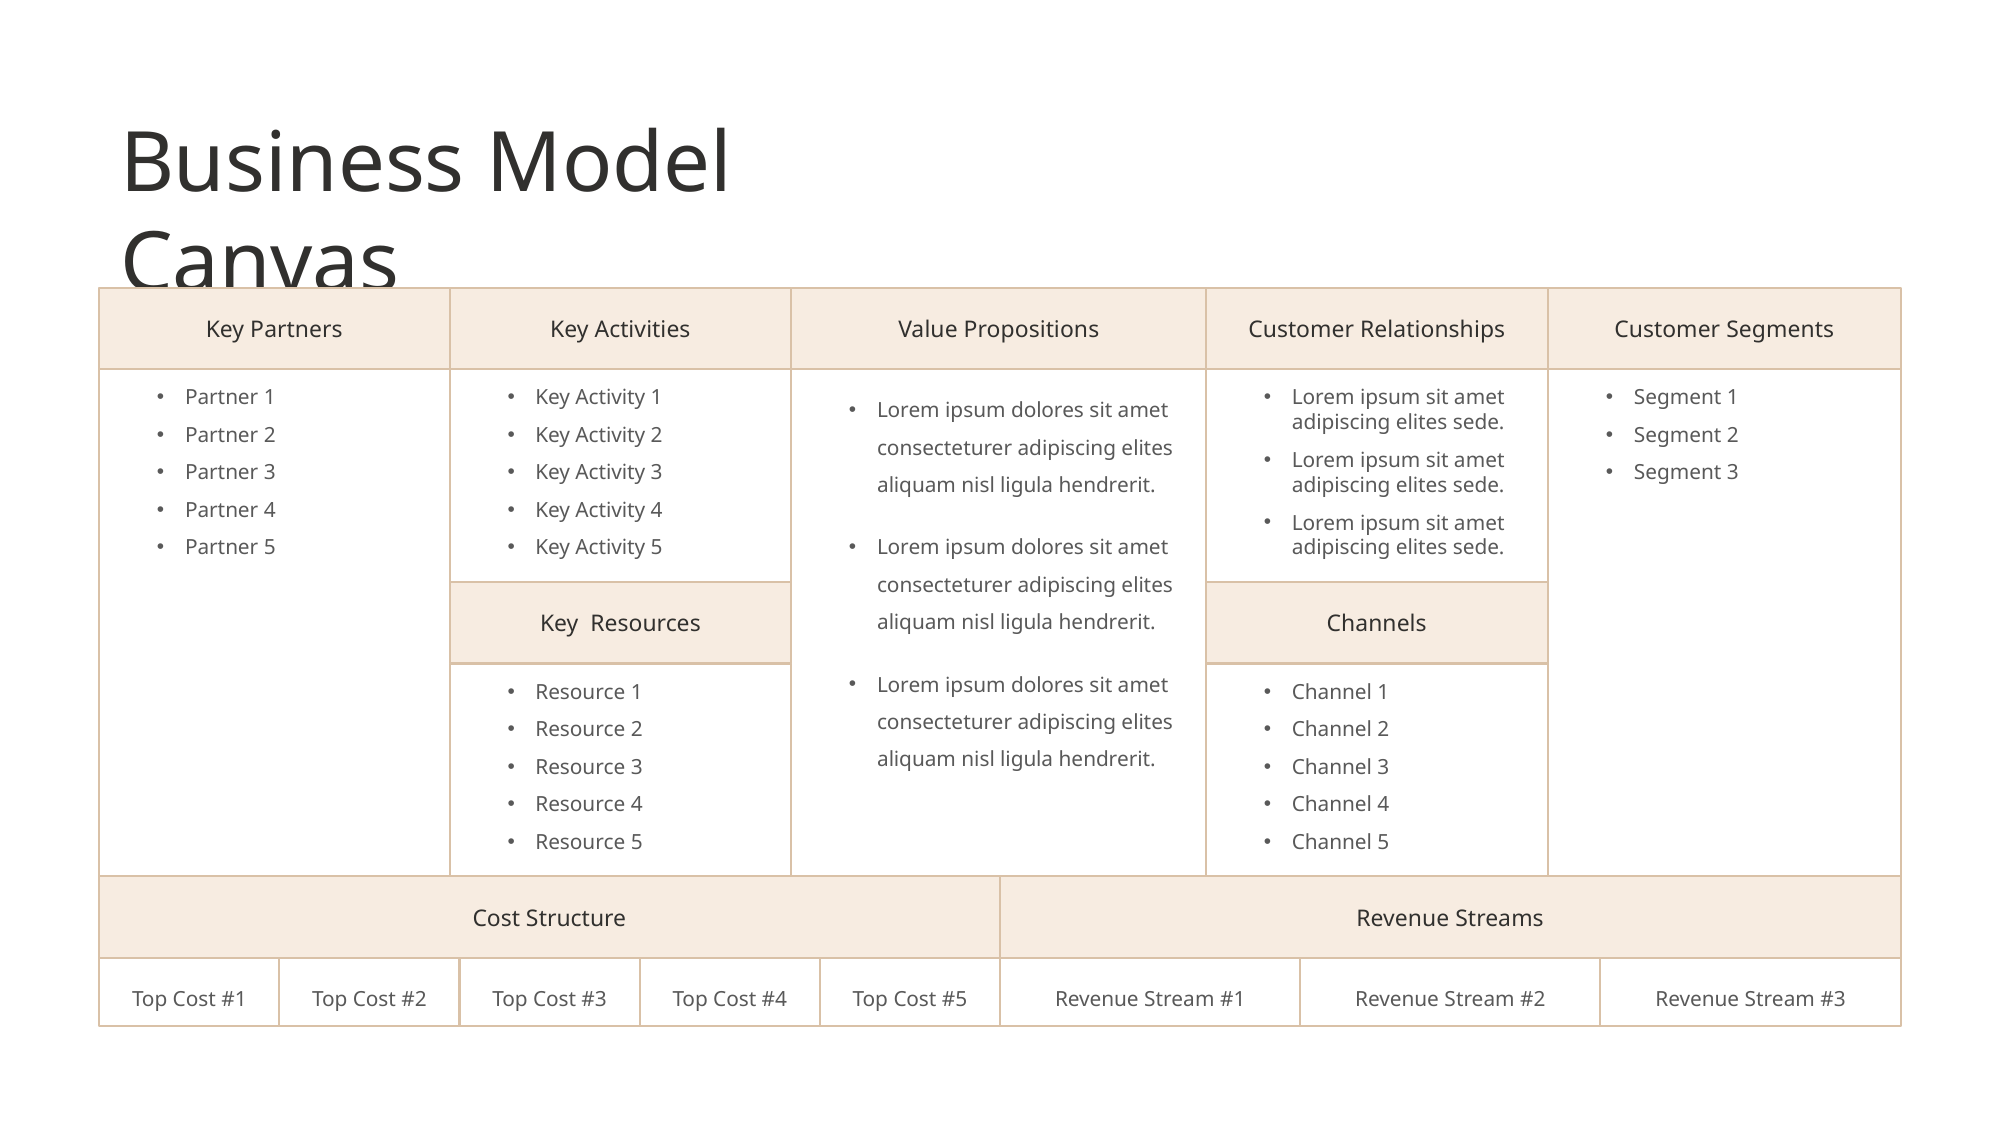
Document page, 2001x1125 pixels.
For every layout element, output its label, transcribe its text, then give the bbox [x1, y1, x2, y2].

text_box Lorem ipsum dolores sit amet consecteturer adipiscing elites aliquam nisl ligula hendrerit. Lorem ipsum dolores sit amet consecteturer adipiscing elites aliquam nisl ligula hendrerit. Lorem ipsum dolores sit amet consecteturer adipiscing elites aliquam nisl ligula hendrerit. [792, 370, 1206, 875]
text_box Key Resources [449, 581, 792, 664]
text_box Partner 1 Partner 2 Partner 3 Partner 4 Partner 5 [99, 370, 450, 875]
text_box Channel 1 Channel 2 Channel 3 Channel 4 Channel 5 [1206, 664, 1548, 875]
text_box Customer Relationships [1206, 287, 1548, 370]
text_box Resource 1 Resource 2 Resource 3 Resource 4 Resource 5 [450, 664, 792, 875]
text_box Business Model Canvas [105, 100, 888, 287]
text_box Channels [1206, 581, 1548, 664]
text_box Lorem ipsum sit amet adipiscing elites sede. Lorem ipsum sit amet adipiscing elites sede. Lorem ipsum sit amet adipiscing elites sede. [1206, 370, 1548, 581]
text_box Customer Segments [1548, 287, 1901, 370]
text_box Key Partners [99, 287, 449, 370]
text_box Value Propositions [792, 287, 1206, 370]
text_box Key Activities [449, 287, 792, 370]
text_box Key Activity 1 Key Activity 2 Key Activity 3 Key Activity 4 Key Activity 5 [450, 370, 792, 581]
text_box Segment 1 Segment 2 Segment 3 [1548, 370, 1901, 875]
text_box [99, 876, 1901, 1026]
